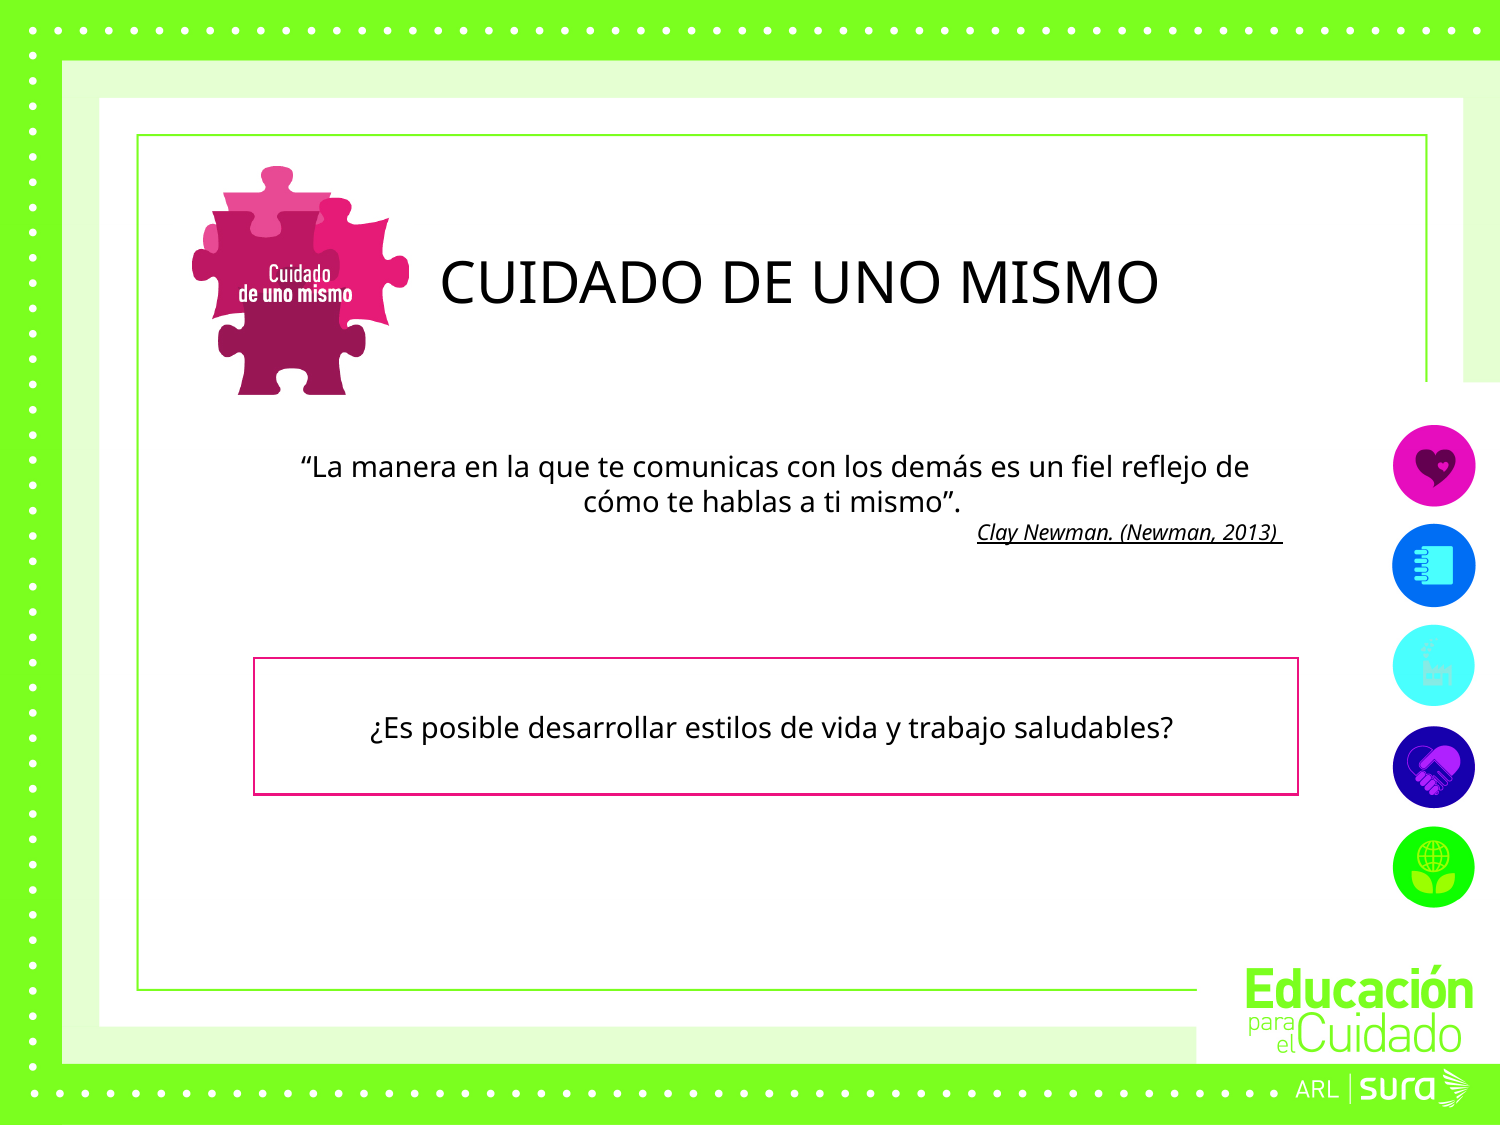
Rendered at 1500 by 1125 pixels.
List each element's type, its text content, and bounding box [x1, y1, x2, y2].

picture [0, 0, 1500, 1125]
text_box ¿Es posible desarrollar estilos de vida y trabajo saludables? [253, 658, 1298, 795]
text_box CUIDADO DE UNO MISMO [424, 237, 1176, 323]
text_box “La manera en la que te comunicas con los demás es un fiel reflejo de cómo te hablas a ti mismo”. Clay Newman. (Newman, 2013) [253, 441, 1298, 553]
